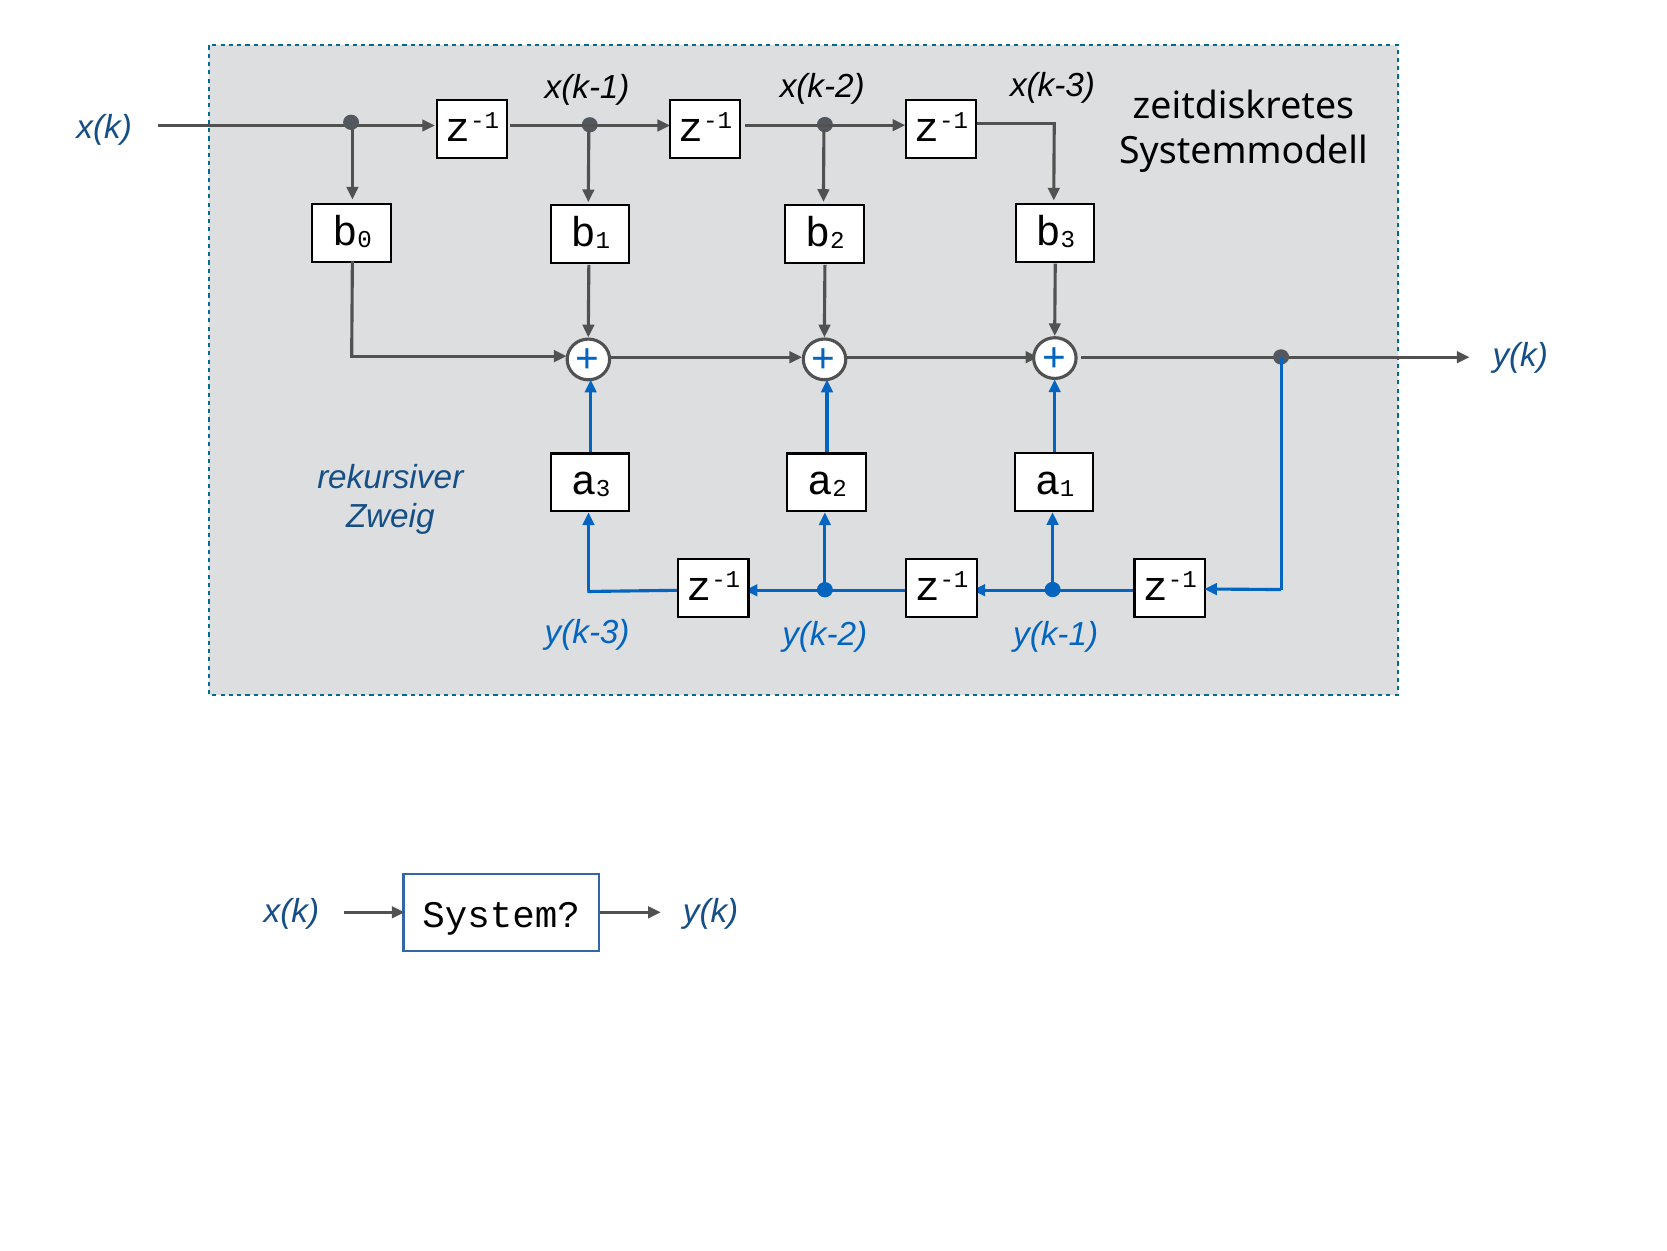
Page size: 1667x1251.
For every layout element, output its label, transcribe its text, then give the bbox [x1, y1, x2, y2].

text_box y(k-3) [536, 601, 639, 658]
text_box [549, 193, 632, 267]
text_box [1023, 263, 1085, 386]
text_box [902, 83, 980, 167]
text_box [343, 114, 360, 130]
text_box y(k-1) [1004, 604, 1107, 661]
text_box [1044, 591, 1061, 598]
text_box [818, 520, 832, 582]
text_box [793, 264, 855, 388]
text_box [556, 272, 619, 388]
text_box x(k-3) [1001, 54, 1104, 112]
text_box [599, 882, 772, 942]
text_box rekursiver Zweig [279, 448, 502, 546]
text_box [675, 542, 752, 625]
text_box [862, 124, 1054, 357]
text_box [784, 193, 866, 267]
text_box [816, 582, 833, 590]
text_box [549, 441, 632, 515]
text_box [230, 882, 405, 942]
text_box y(k-2) [773, 604, 876, 661]
text_box [817, 591, 833, 598]
text_box [208, 126, 1399, 695]
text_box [666, 83, 741, 167]
text_box [359, 119, 430, 132]
text_box [1044, 581, 1061, 590]
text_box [1131, 542, 1208, 625]
text_box x(k) [57, 98, 160, 158]
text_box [903, 542, 980, 625]
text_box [786, 441, 868, 515]
text_box [1273, 349, 1290, 365]
text_box zeitdiskretes Systemmodell [1081, 64, 1406, 187]
text_box System? [403, 876, 599, 949]
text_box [509, 116, 663, 133]
text_box [208, 44, 1399, 186]
text_box y(k) [1466, 327, 1584, 387]
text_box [311, 192, 393, 266]
text_box [1046, 520, 1059, 581]
text_box x(k-1) [536, 56, 639, 110]
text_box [434, 83, 511, 167]
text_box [1013, 441, 1096, 515]
text_box [582, 520, 595, 591]
text_box [1290, 351, 1470, 364]
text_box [1014, 192, 1097, 266]
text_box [744, 57, 906, 202]
